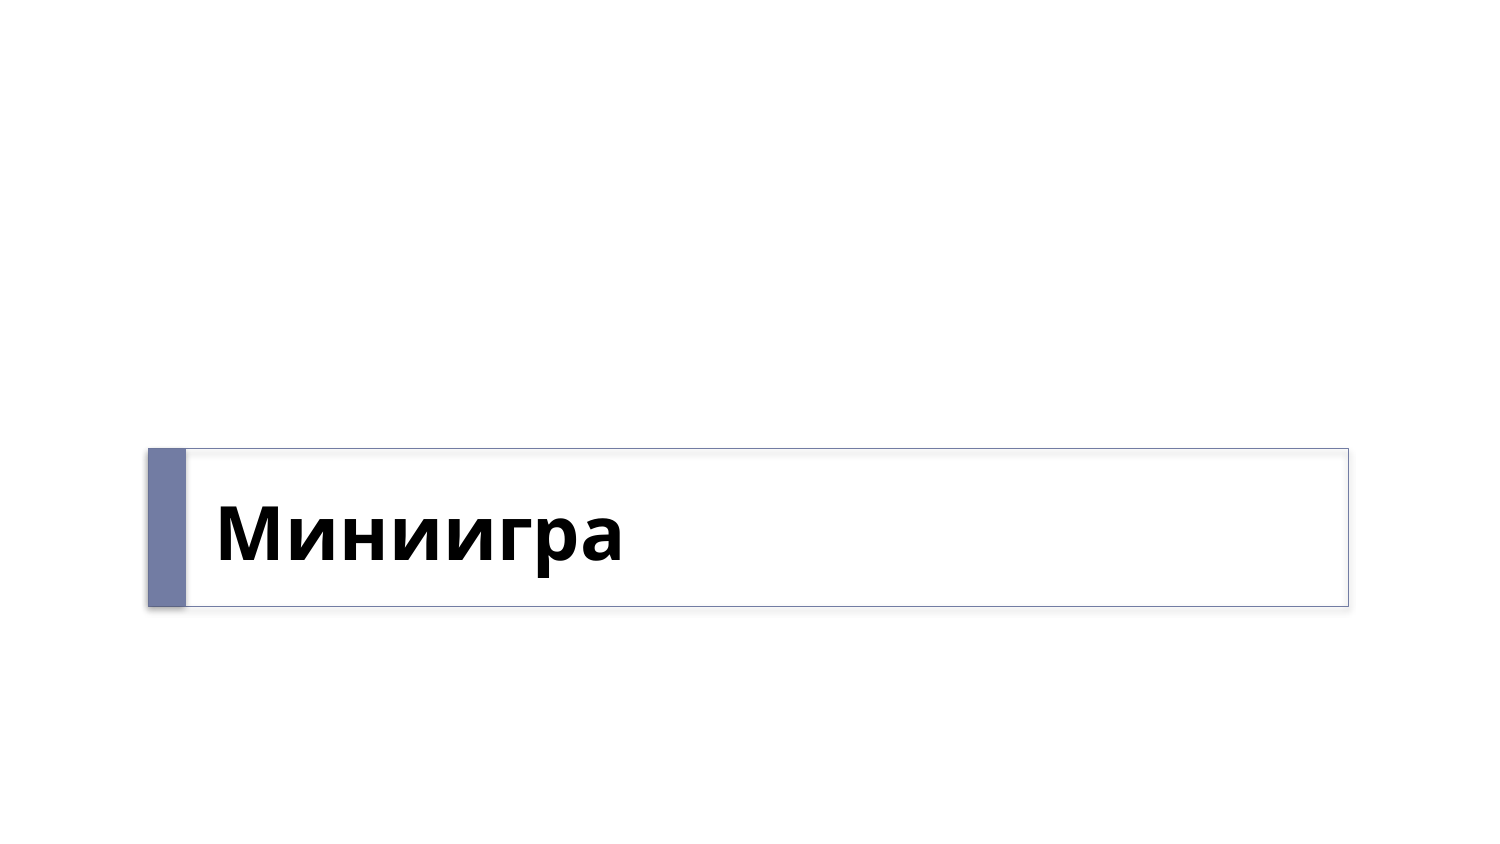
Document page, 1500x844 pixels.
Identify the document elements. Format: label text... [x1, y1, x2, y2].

title Миниигра [200, 478, 1325, 600]
